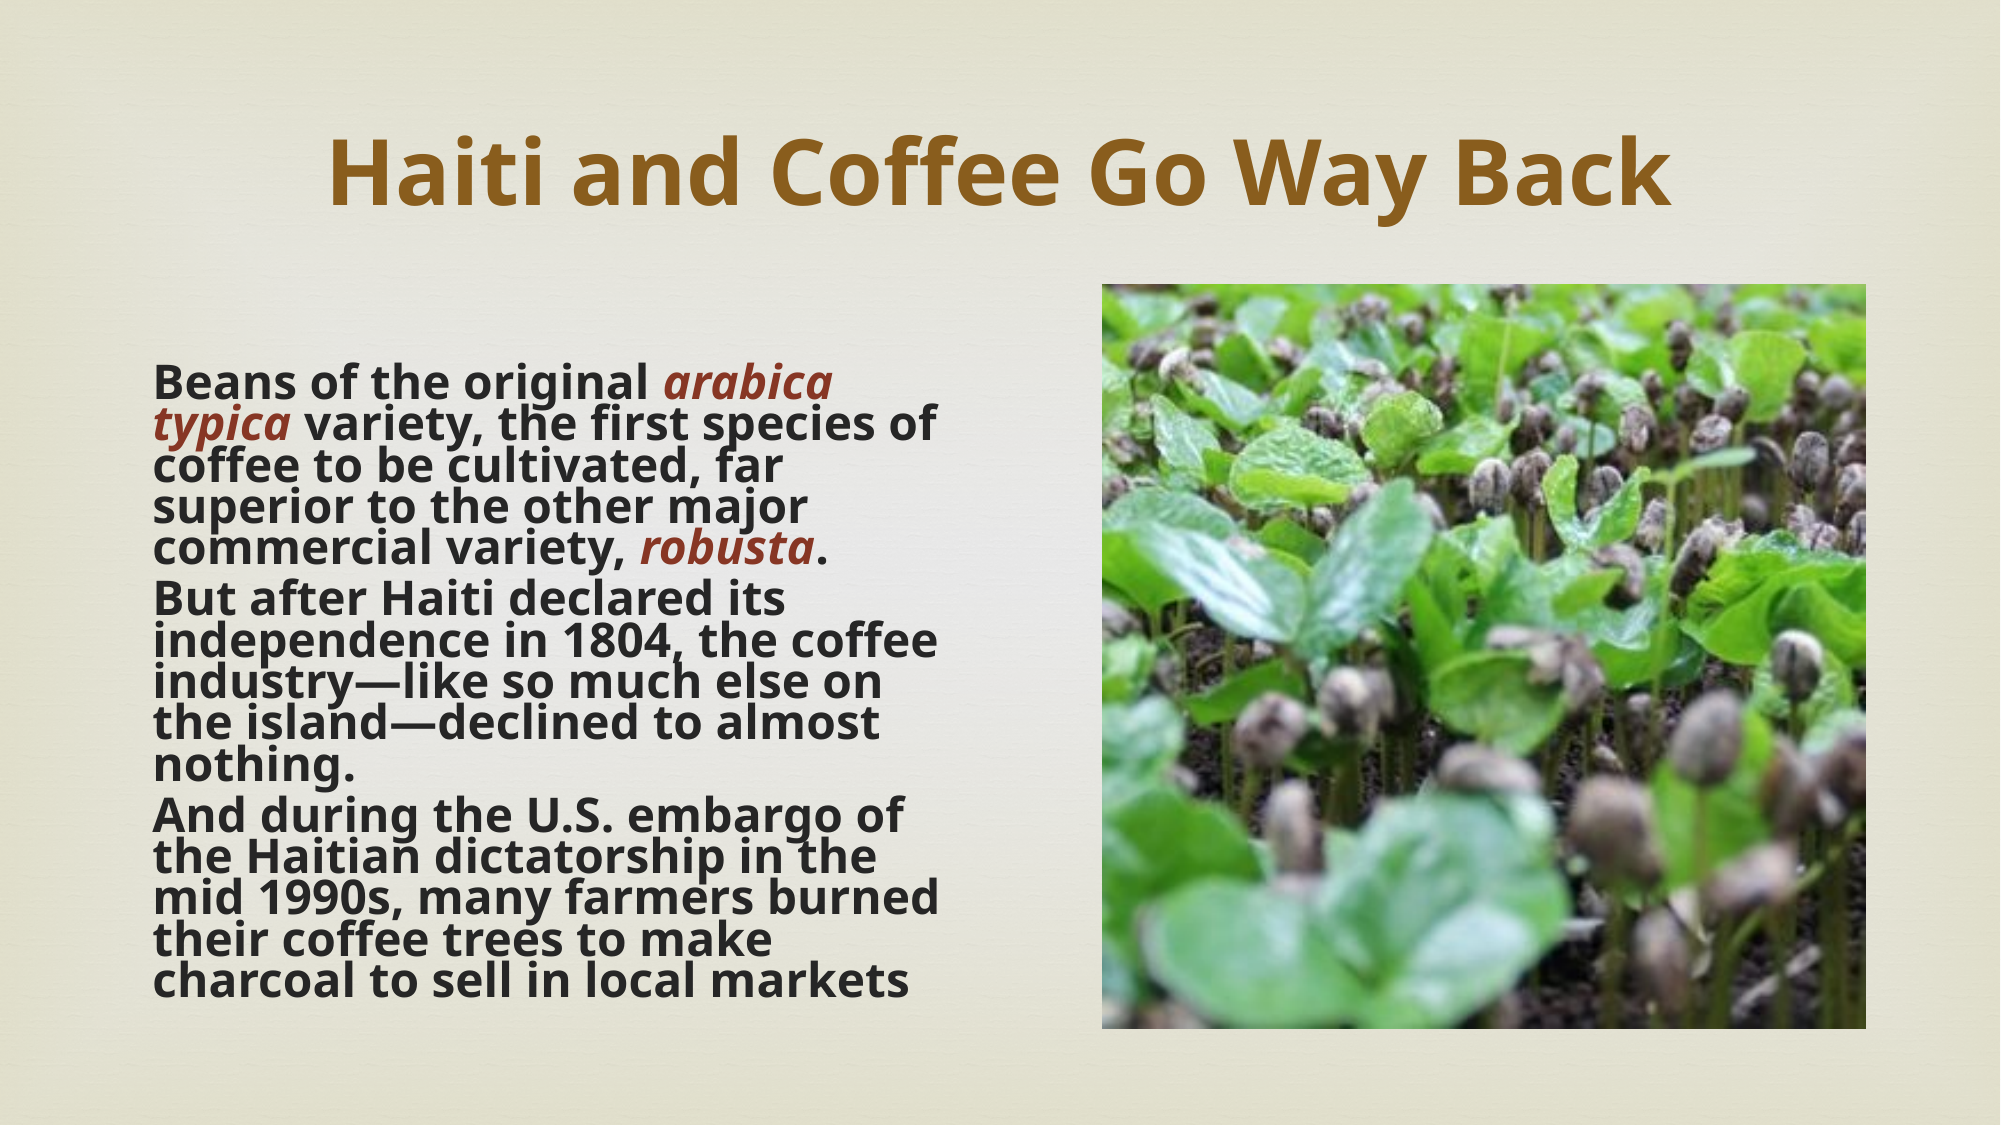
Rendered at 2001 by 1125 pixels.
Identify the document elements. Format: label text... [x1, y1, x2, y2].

title Haiti and Coffee Go Way Back [137, 59, 1863, 278]
picture [1102, 283, 1866, 1029]
list Beans of the original arabica typica variety, the first species of coffee to be cultivated, far superior to the other major commercial variety, robusta. But after Haiti declared its independence in 1804, the coffee industry—like so much else on the island—declined to almost nothing. And during the U.S. embargo of the Haitian dictatorship in the mid 1990s, many farmers burned their coffee trees to make charcoal to sell in local markets [137, 299, 988, 1014]
